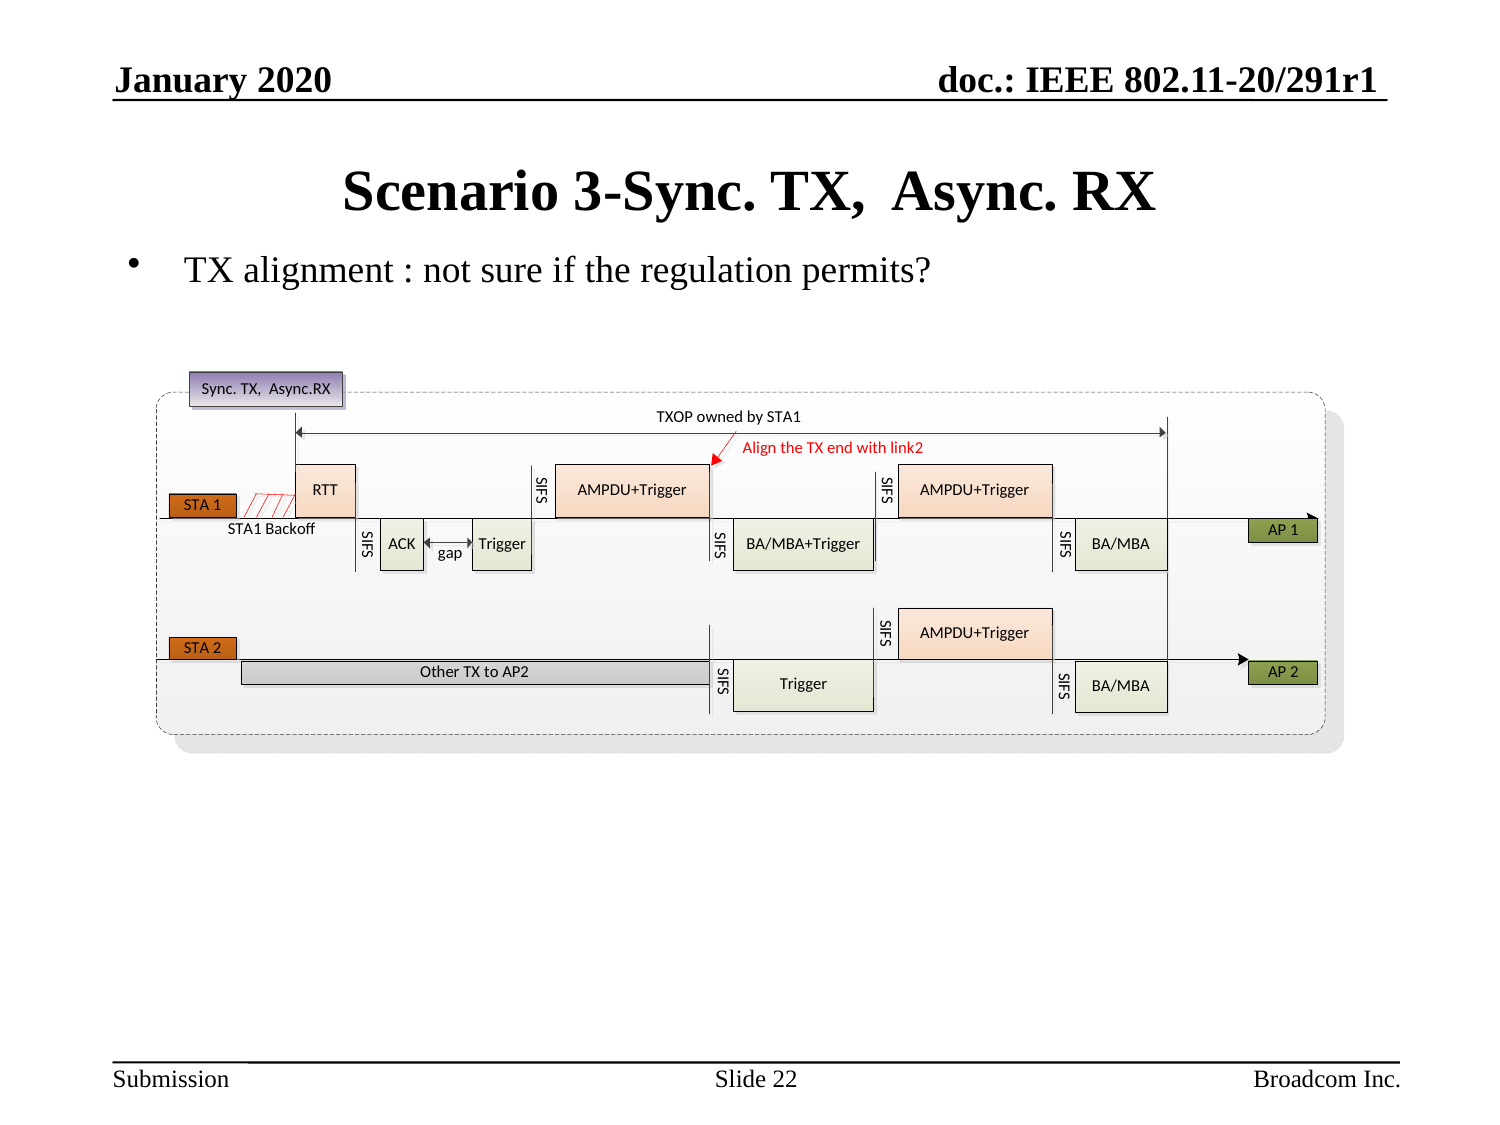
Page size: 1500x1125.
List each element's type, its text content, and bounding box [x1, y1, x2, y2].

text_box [153, 368, 1347, 757]
list TX alignment : not sure if the regulation permits? [112, 275, 1388, 1038]
footer Broadcom Inc. [1250, 1061, 1402, 1093]
title Scenario 3-Sync. TX, Async. RX [112, 99, 1388, 275]
slide_number Slide 22 [712, 1061, 800, 1093]
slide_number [114, 54, 335, 101]
